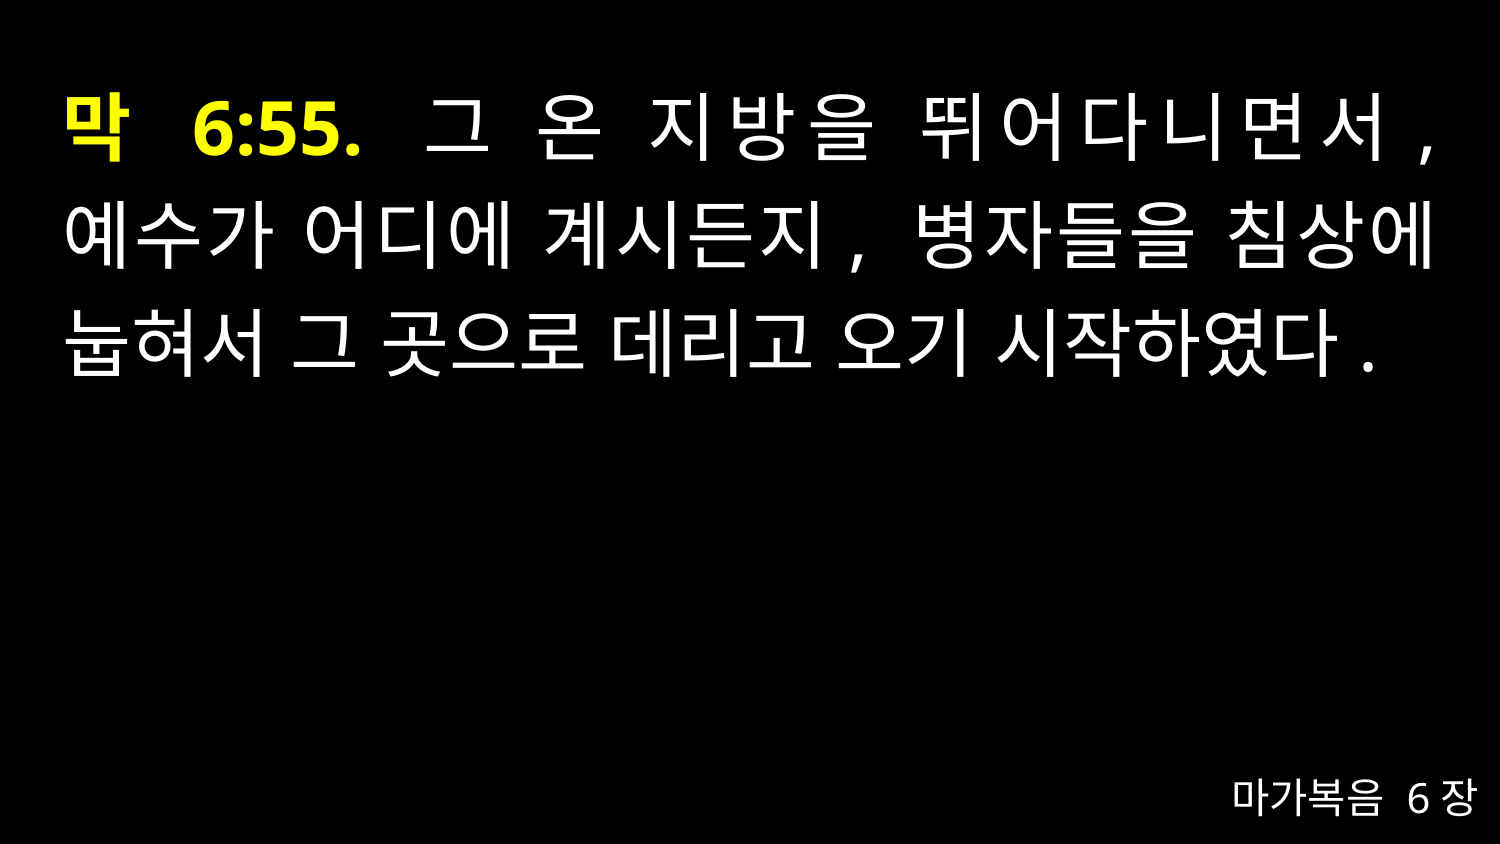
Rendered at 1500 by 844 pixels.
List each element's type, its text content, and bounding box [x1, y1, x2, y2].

title 막 6:55. 그 온 지방을 뛰어다니면서, 예수가 어디에 계시든지, 병자들을 침상에 눕혀서 그 곳으로 데리고 오기 시작하였다. [0, 0, 1500, 844]
subtitle 마가복음 6장 [916, 770, 1500, 844]
